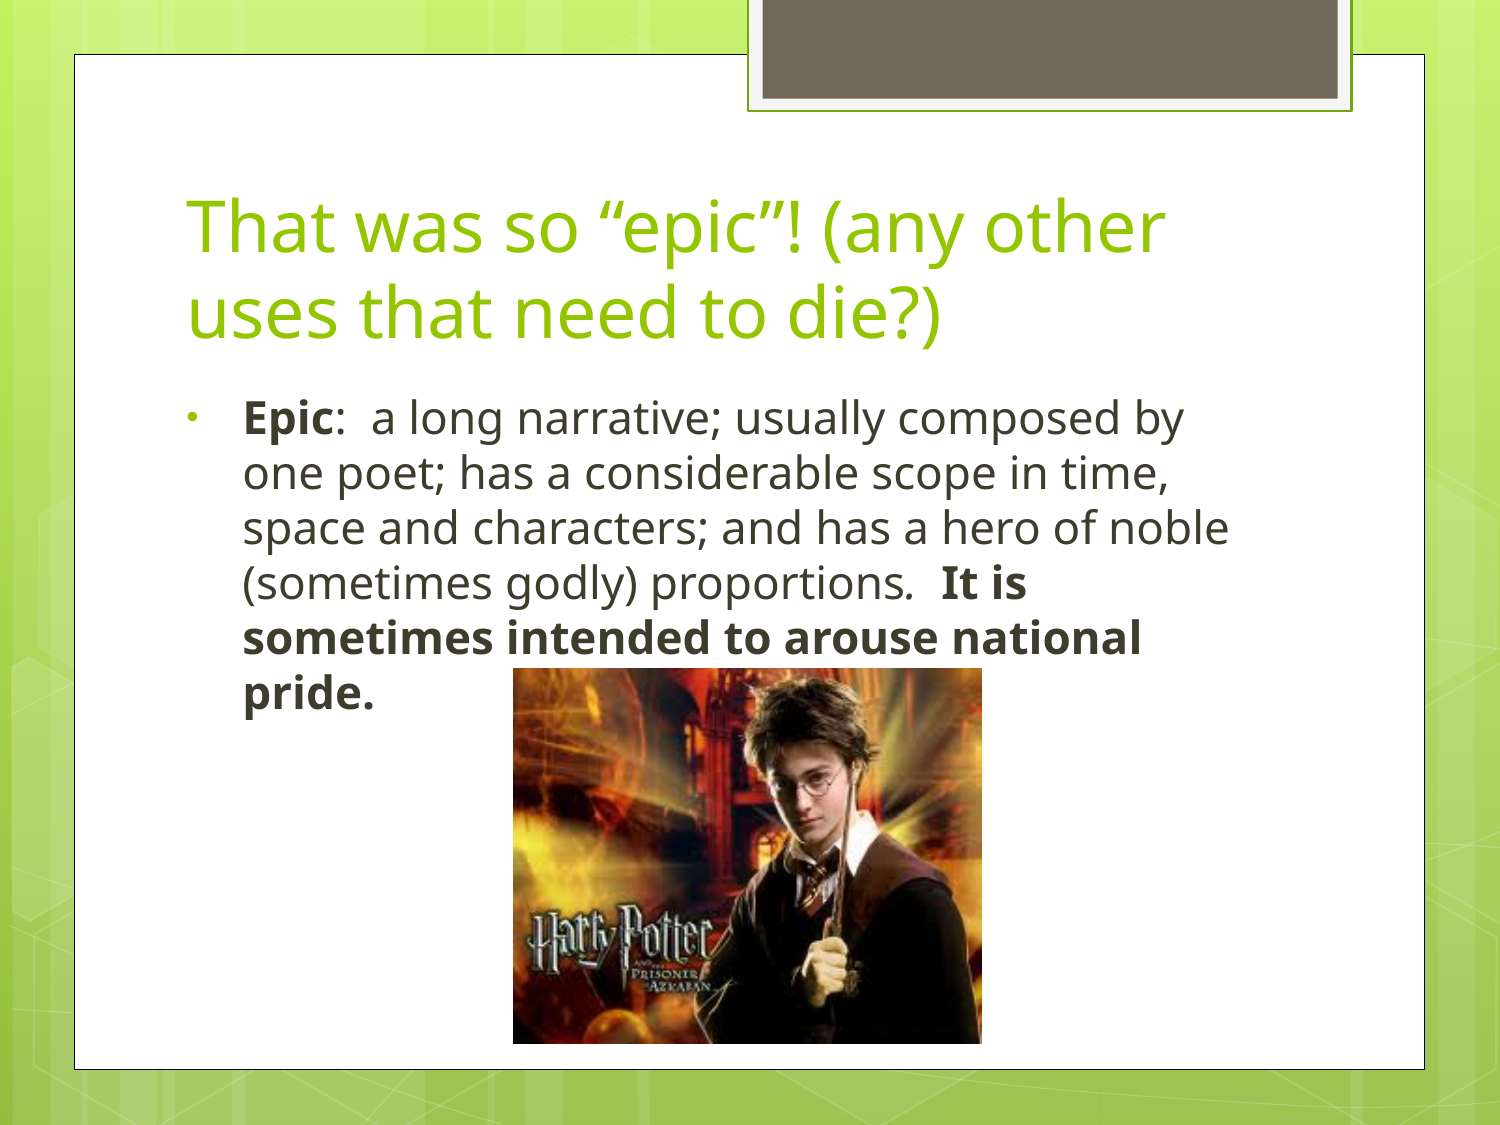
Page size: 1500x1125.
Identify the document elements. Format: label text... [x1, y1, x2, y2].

list Epic: a long narrative; usually composed by one poet; has a considerable scope in time, space and characters; and has a hero of noble (sometimes godly) proportions. It is sometimes intended to arouse national pride. [171, 381, 1283, 957]
picture [513, 668, 982, 1044]
title That was so “epic”! (any other uses that need to die?) [171, 172, 1324, 361]
